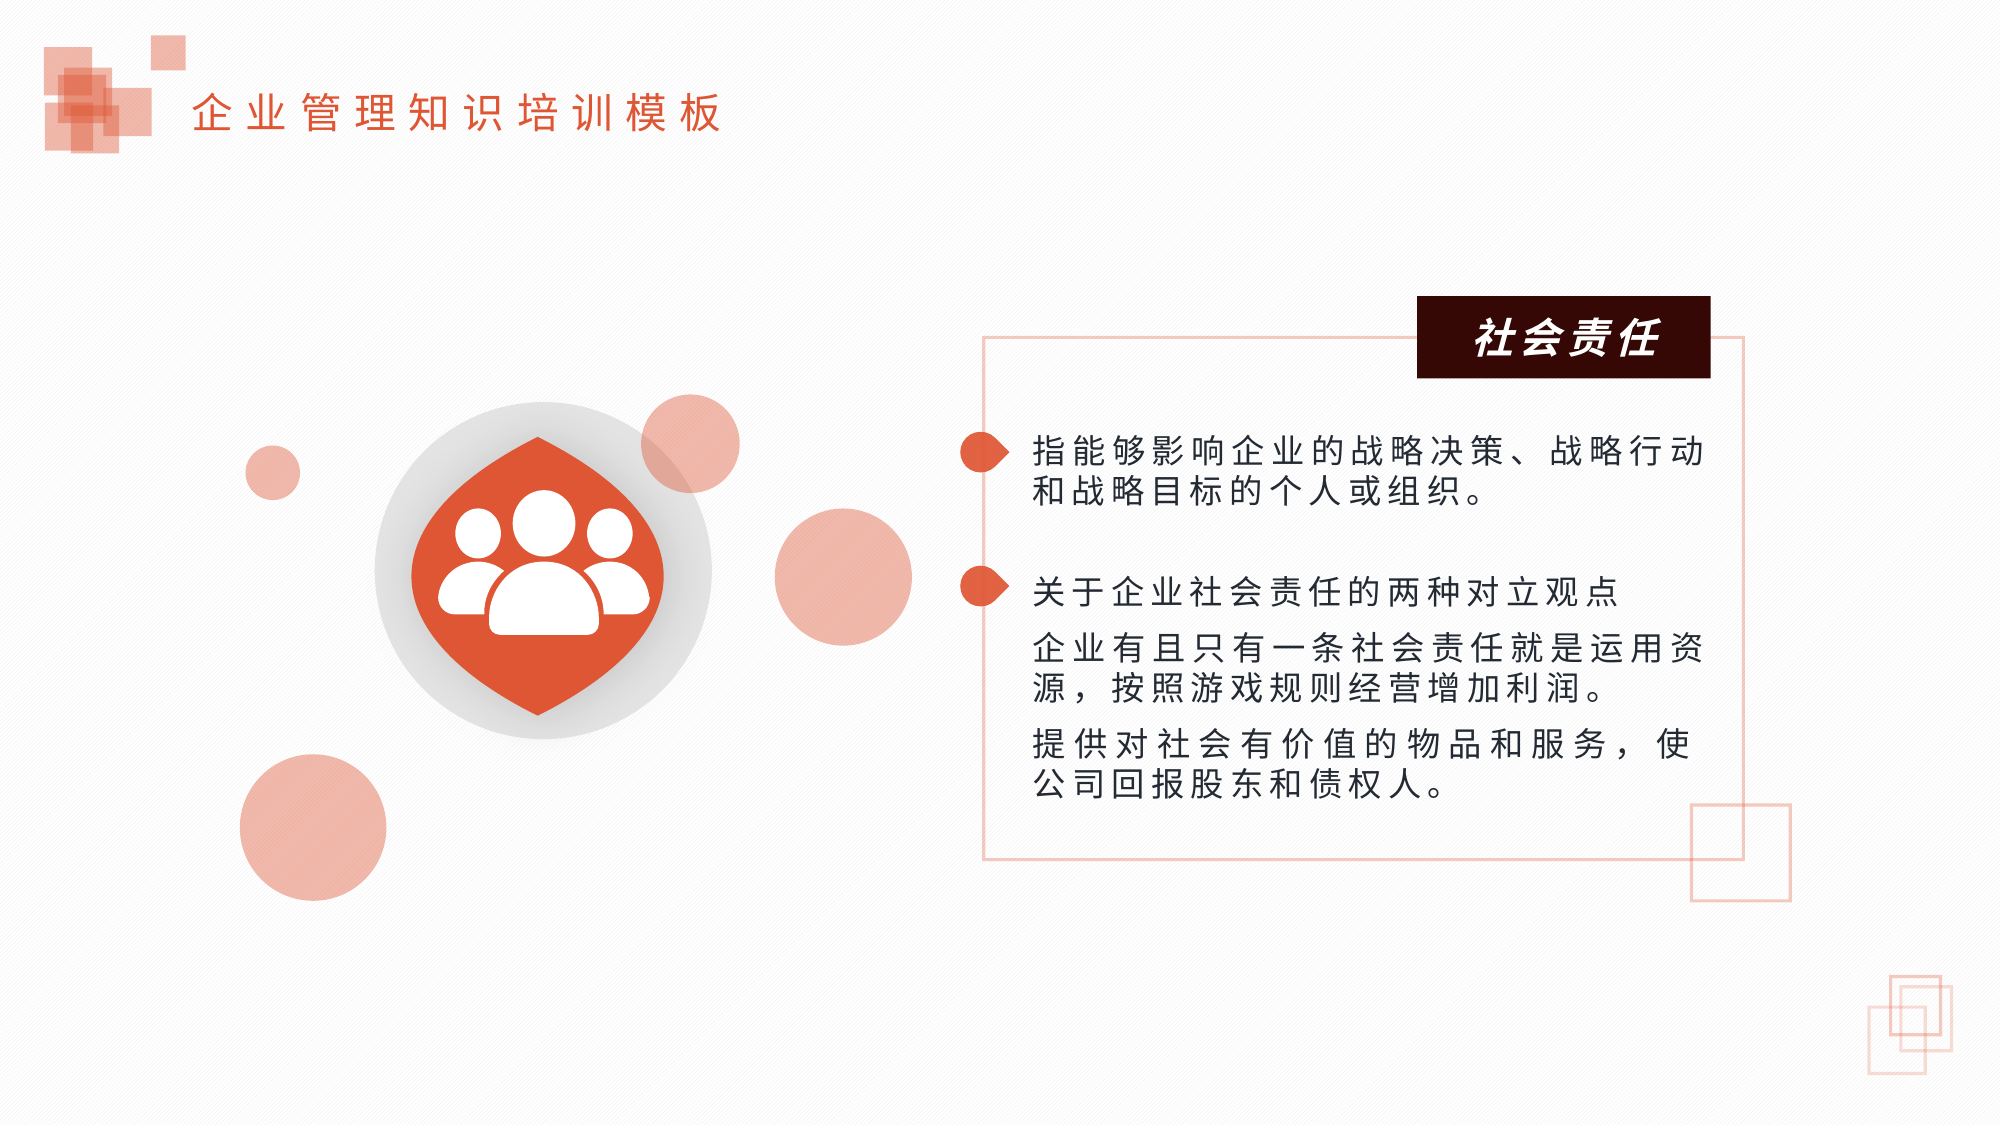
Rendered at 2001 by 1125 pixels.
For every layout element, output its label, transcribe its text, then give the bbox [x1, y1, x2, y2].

text_box [238, 753, 388, 902]
text_box 指能够影响企业的战略决策、战略行动和战略目标的个人或组织。 [1017, 423, 1725, 518]
text_box [1690, 804, 1791, 902]
text_box [244, 444, 302, 502]
text_box [773, 507, 913, 647]
text_box 企业有且只有一条社会责任就是运用资源，按照游戏规则经营增加利润。 [1018, 619, 1725, 715]
text_box 关于企业社会责任的两种对立观点 [1017, 564, 1648, 619]
text_box [959, 564, 1011, 608]
text_box [662, 393, 741, 490]
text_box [1404, 296, 1723, 379]
text_box 提供对社会有价值的物品和服务，使公司回报股东和债权人。 [1018, 715, 1711, 811]
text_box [438, 490, 650, 635]
text_box [983, 336, 1744, 861]
text_box [959, 430, 1011, 474]
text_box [369, 402, 712, 740]
